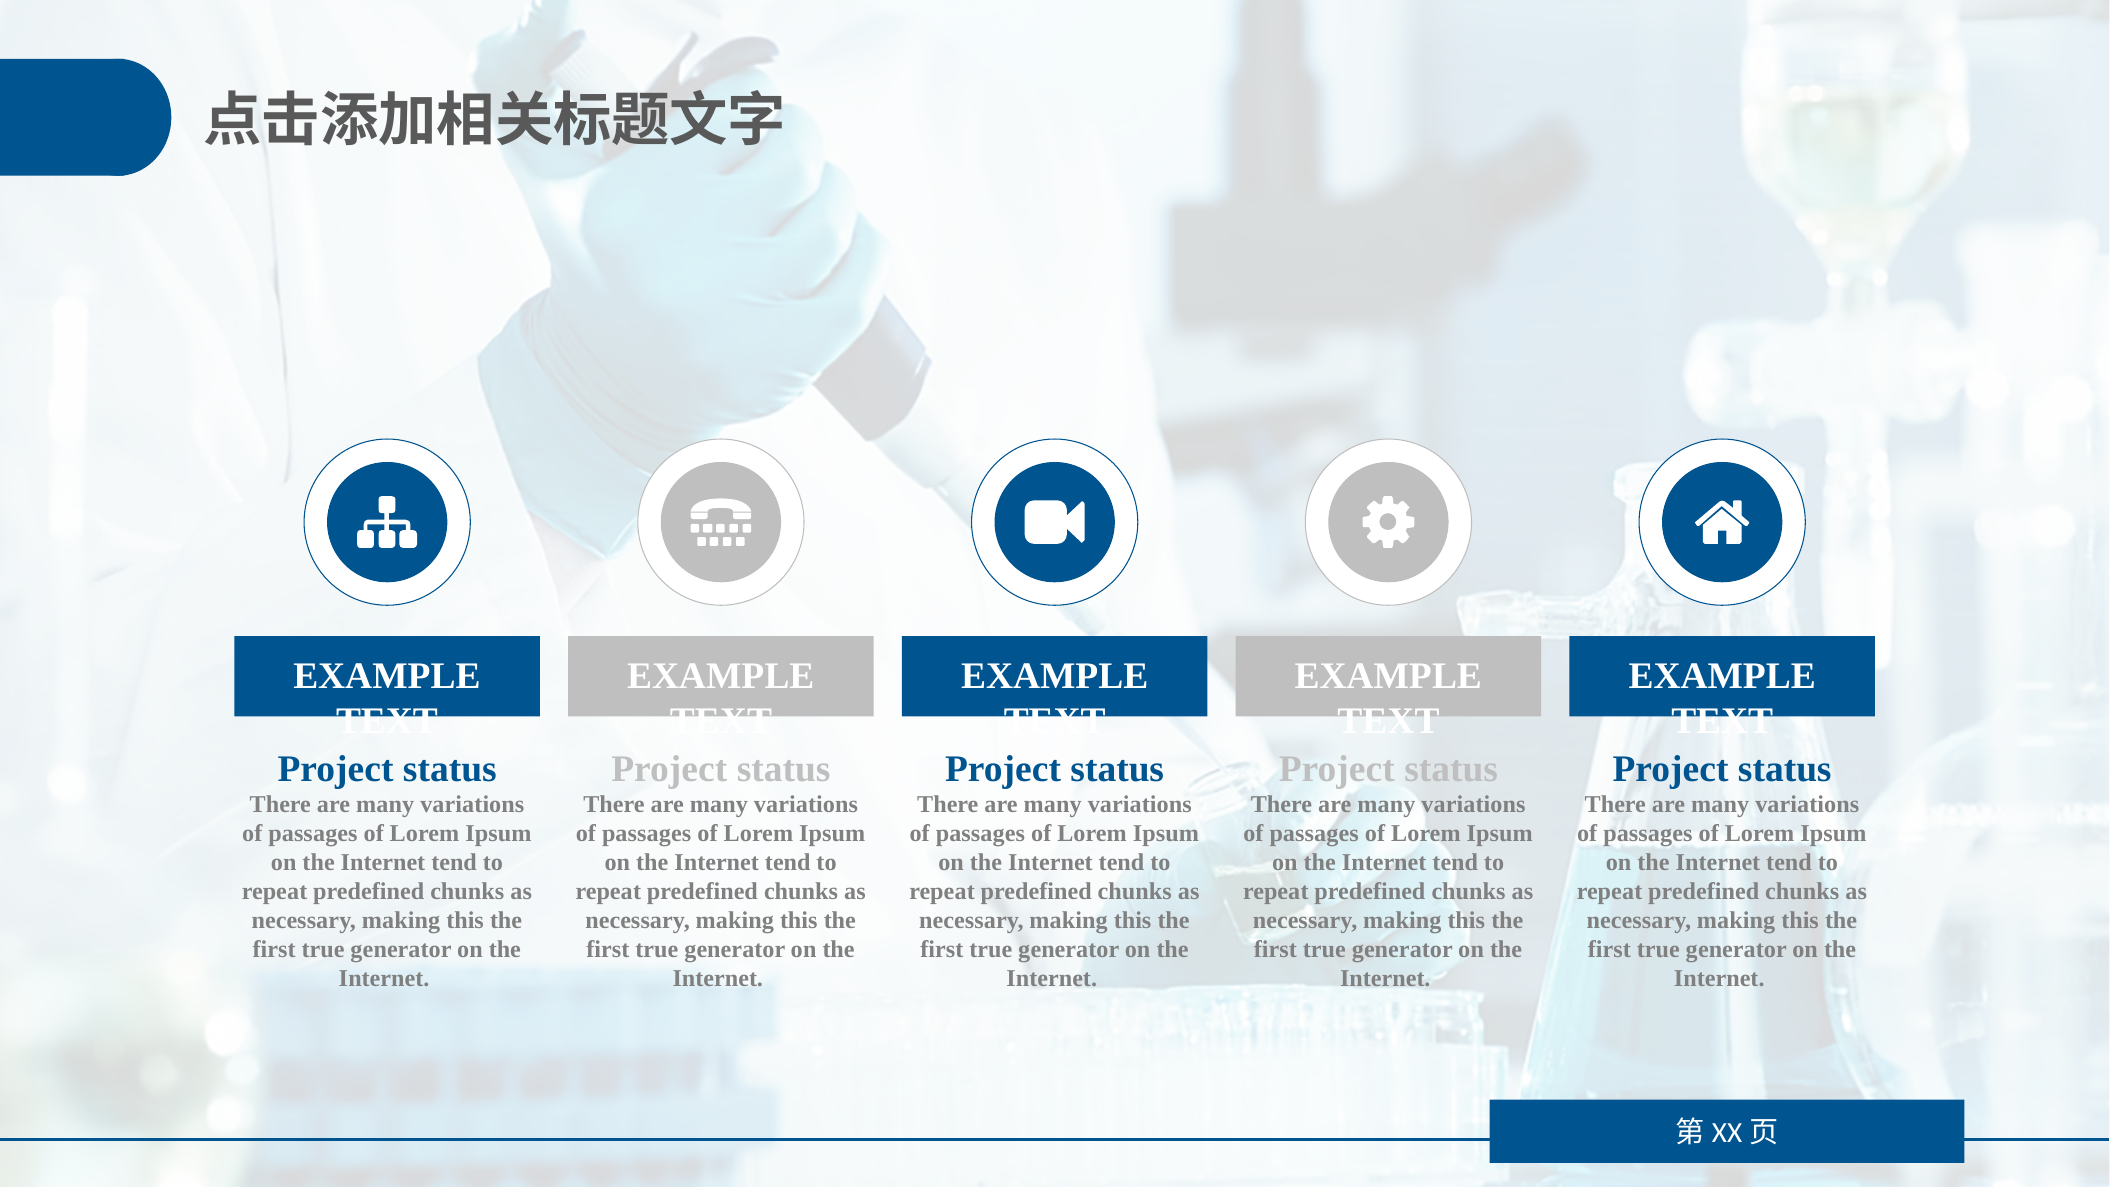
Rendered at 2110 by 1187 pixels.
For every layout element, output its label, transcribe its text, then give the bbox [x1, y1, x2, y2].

text_box Project status There are many variations of passages of Lorem Ipsum on the Internet tend to repeat predefined chunks as necessary, making this the first true generator on the Internet. [894, 736, 1216, 999]
text_box Project status There are many variations of passages of Lorem Ipsum on the Internet tend to repeat predefined chunks as necessary, making this the first true generator on the Internet. [1227, 736, 1549, 999]
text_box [568, 636, 874, 750]
text_box Project status There are many variations of passages of Lorem Ipsum on the Internet tend to repeat predefined chunks as necessary, making this the first true generator on the Internet. [1561, 736, 1883, 999]
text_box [304, 439, 471, 606]
text_box 点击添加相关标题文字 [188, 74, 838, 160]
text_box Project status There are many variations of passages of Lorem Ipsum on the Internet tend to repeat predefined chunks as necessary, making this the first true generator on the Internet. [560, 736, 882, 999]
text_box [1569, 636, 1875, 750]
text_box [637, 439, 805, 606]
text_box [1305, 439, 1472, 606]
text_box Project status There are many variations of passages of Lorem Ipsum on the Internet tend to repeat predefined chunks as necessary, making this the first true generator on the Internet. [226, 736, 548, 999]
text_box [1235, 636, 1542, 750]
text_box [1639, 439, 1806, 606]
slide_number 第XX页 [1489, 1099, 1965, 1139]
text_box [0, 58, 172, 176]
slide_number 第XX页 [1489, 1140, 1965, 1163]
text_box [234, 636, 540, 750]
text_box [901, 636, 1208, 750]
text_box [971, 439, 1138, 606]
